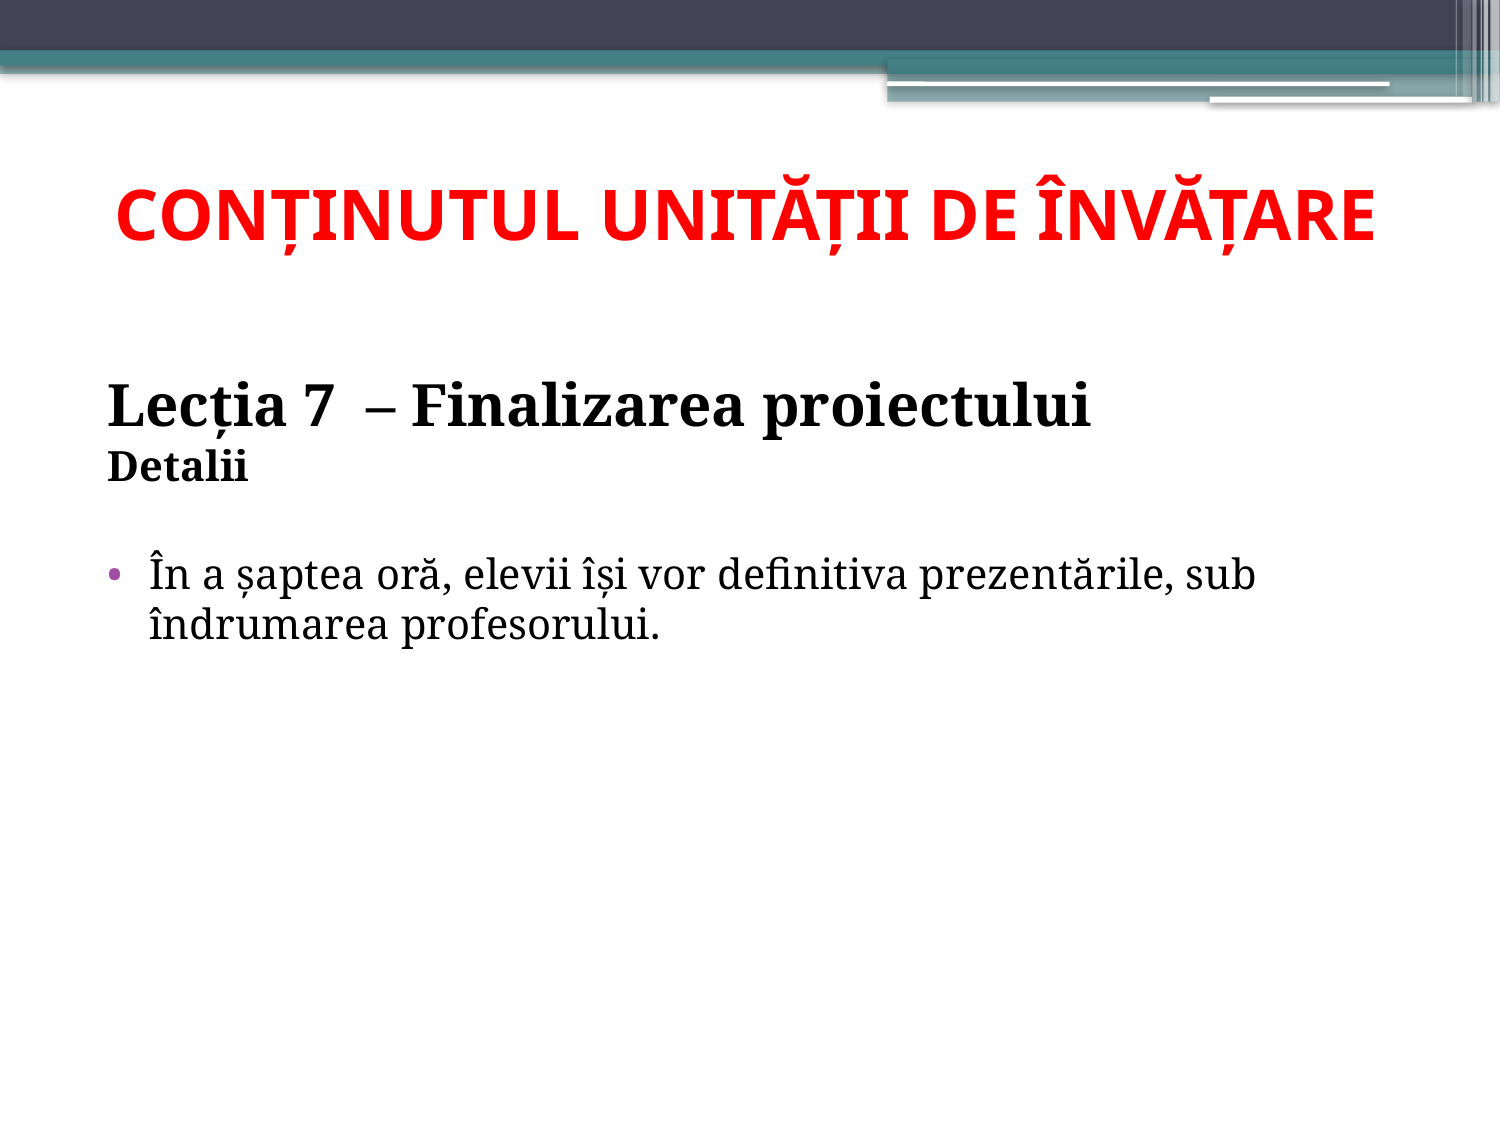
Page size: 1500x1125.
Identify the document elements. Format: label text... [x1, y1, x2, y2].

title CONŢINUTUL UNITĂŢII DE ÎNVĂŢARE [100, 125, 1451, 301]
list Lecţia 7 – Finalizarea proiectului Detalii În a șaptea oră, elevii își vor definitiva prezentările, sub îndrumarea profesorului. [75, 368, 1425, 1079]
